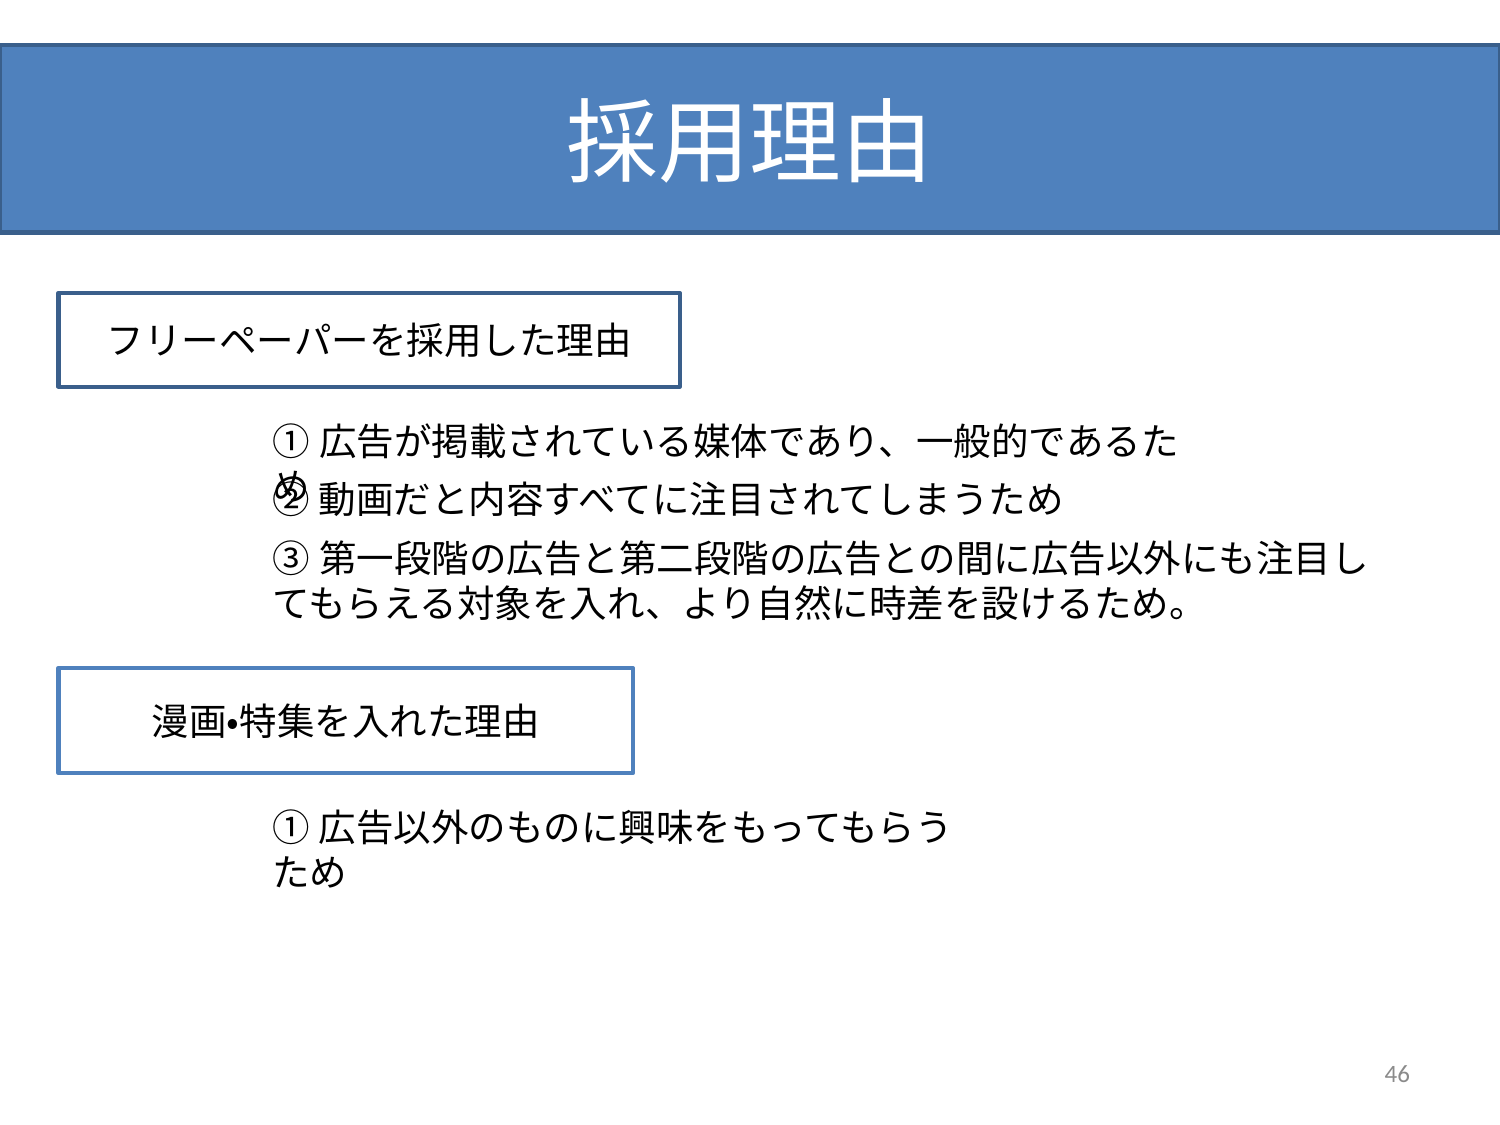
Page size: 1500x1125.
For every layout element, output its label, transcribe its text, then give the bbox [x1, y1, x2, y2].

title 採用理由 [0, 43, 1500, 235]
text_box ①広告以外のものに興味をもってもらうため [257, 796, 997, 902]
text_box フリーペーパーを採用した理由 [56, 291, 682, 389]
text_box 漫画・特集を入れた理由 [56, 666, 635, 775]
slide_number 46 [1074, 1042, 1425, 1103]
text_box ③第一段階の広告と第二段階の広告との間に広告以外にも注目してもらえる対象を入れ、より自然に時差を設けるため。 [257, 527, 1395, 633]
text_box ①広告が掲載されている媒体であり、一般的であるため [257, 410, 1196, 515]
text_box ②動画だと内容すべてに注目されてしまうため [257, 468, 1102, 527]
